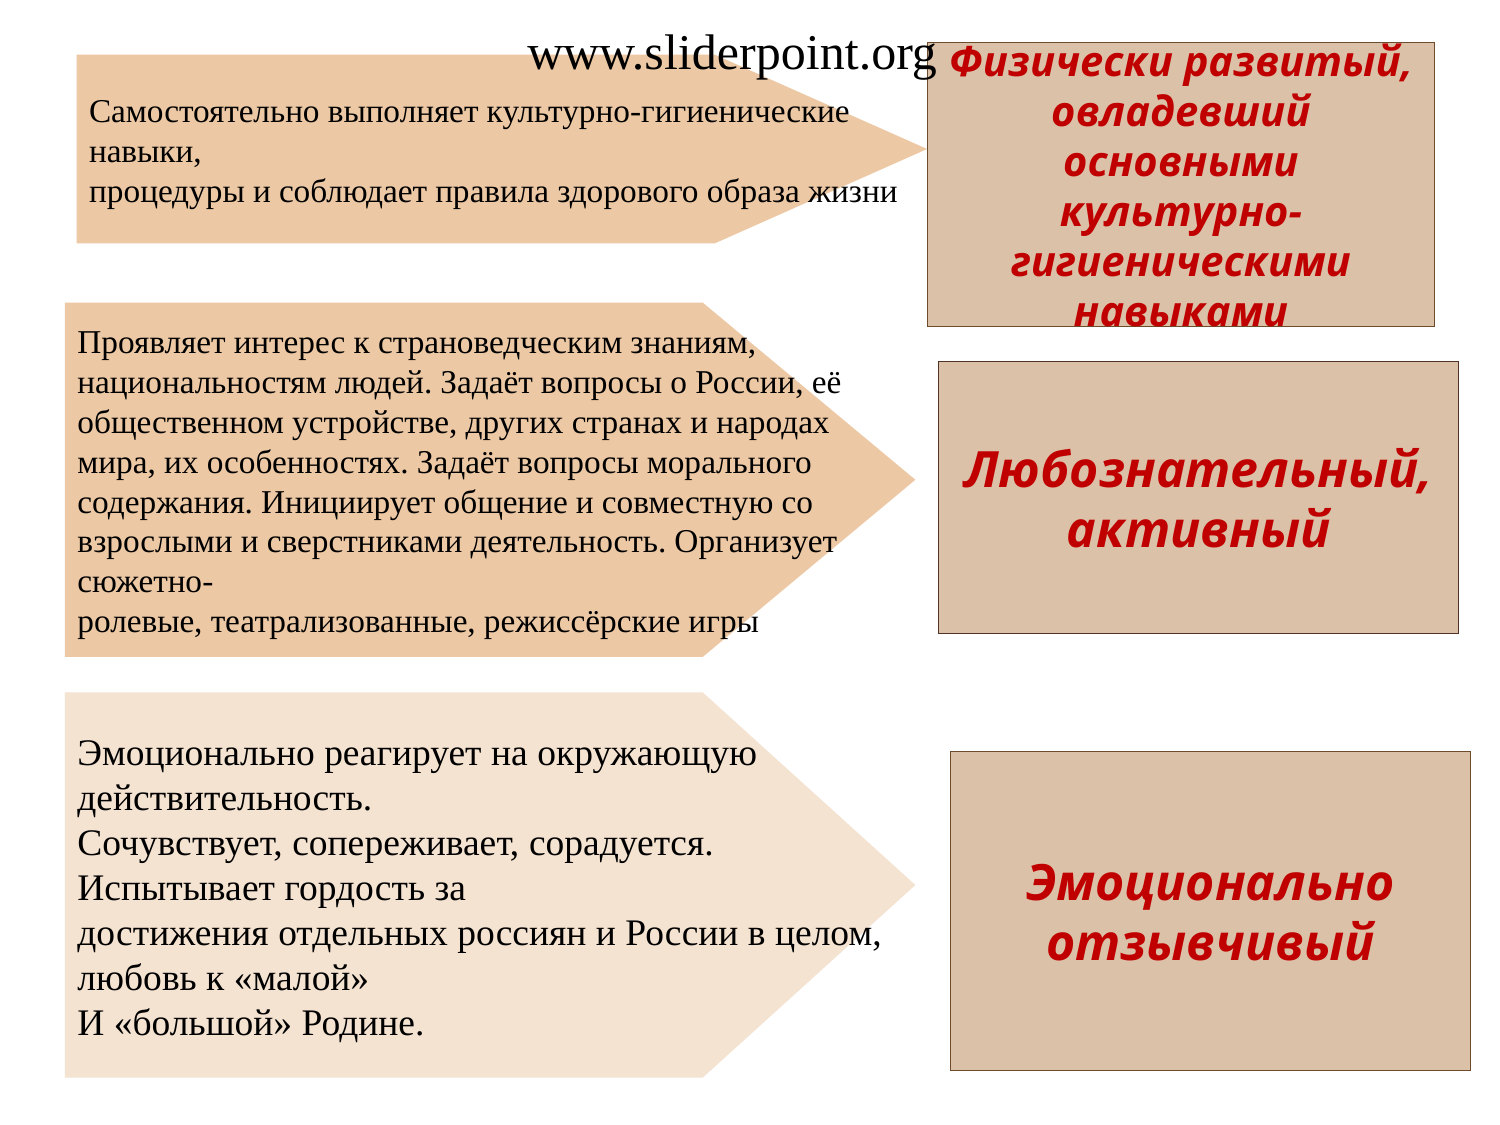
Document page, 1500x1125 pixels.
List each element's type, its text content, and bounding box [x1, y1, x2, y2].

text_box Эмоционально отзывчивый [950, 751, 1471, 1071]
text_box Эмоционально реагирует на окружающую действительность. Сочувствует, сопереживает, сорадуется. Испытывает гордость за достижения отдельных россиян и России в целом, любовь к «малой» И «большой» Родине. [64, 692, 916, 1078]
text_box Физически развитый, овладевший основными культурно-гигиеническими навыками [927, 42, 1435, 327]
text_box Самостоятельно выполняет культурно-гигиенические навыки, процедуры и соблюдает правила здорового образа жизни [76, 54, 928, 244]
text_box Проявляет интерес к страноведческим знаниям, национальностям людей. Задаёт вопросы о России, её общественном устройстве, других странах и народах мира, их особенностях. Задаёт вопросы морального содержания. Инициирует общение и совместную со взрослыми и сверстниками деятельность. Организует сюжетно- ролевые, театрализованные, режиссёрские игры [64, 302, 916, 657]
footer www.sliderpoint.org [512, 12, 1063, 60]
text_box Любознательный, активный [938, 361, 1459, 634]
